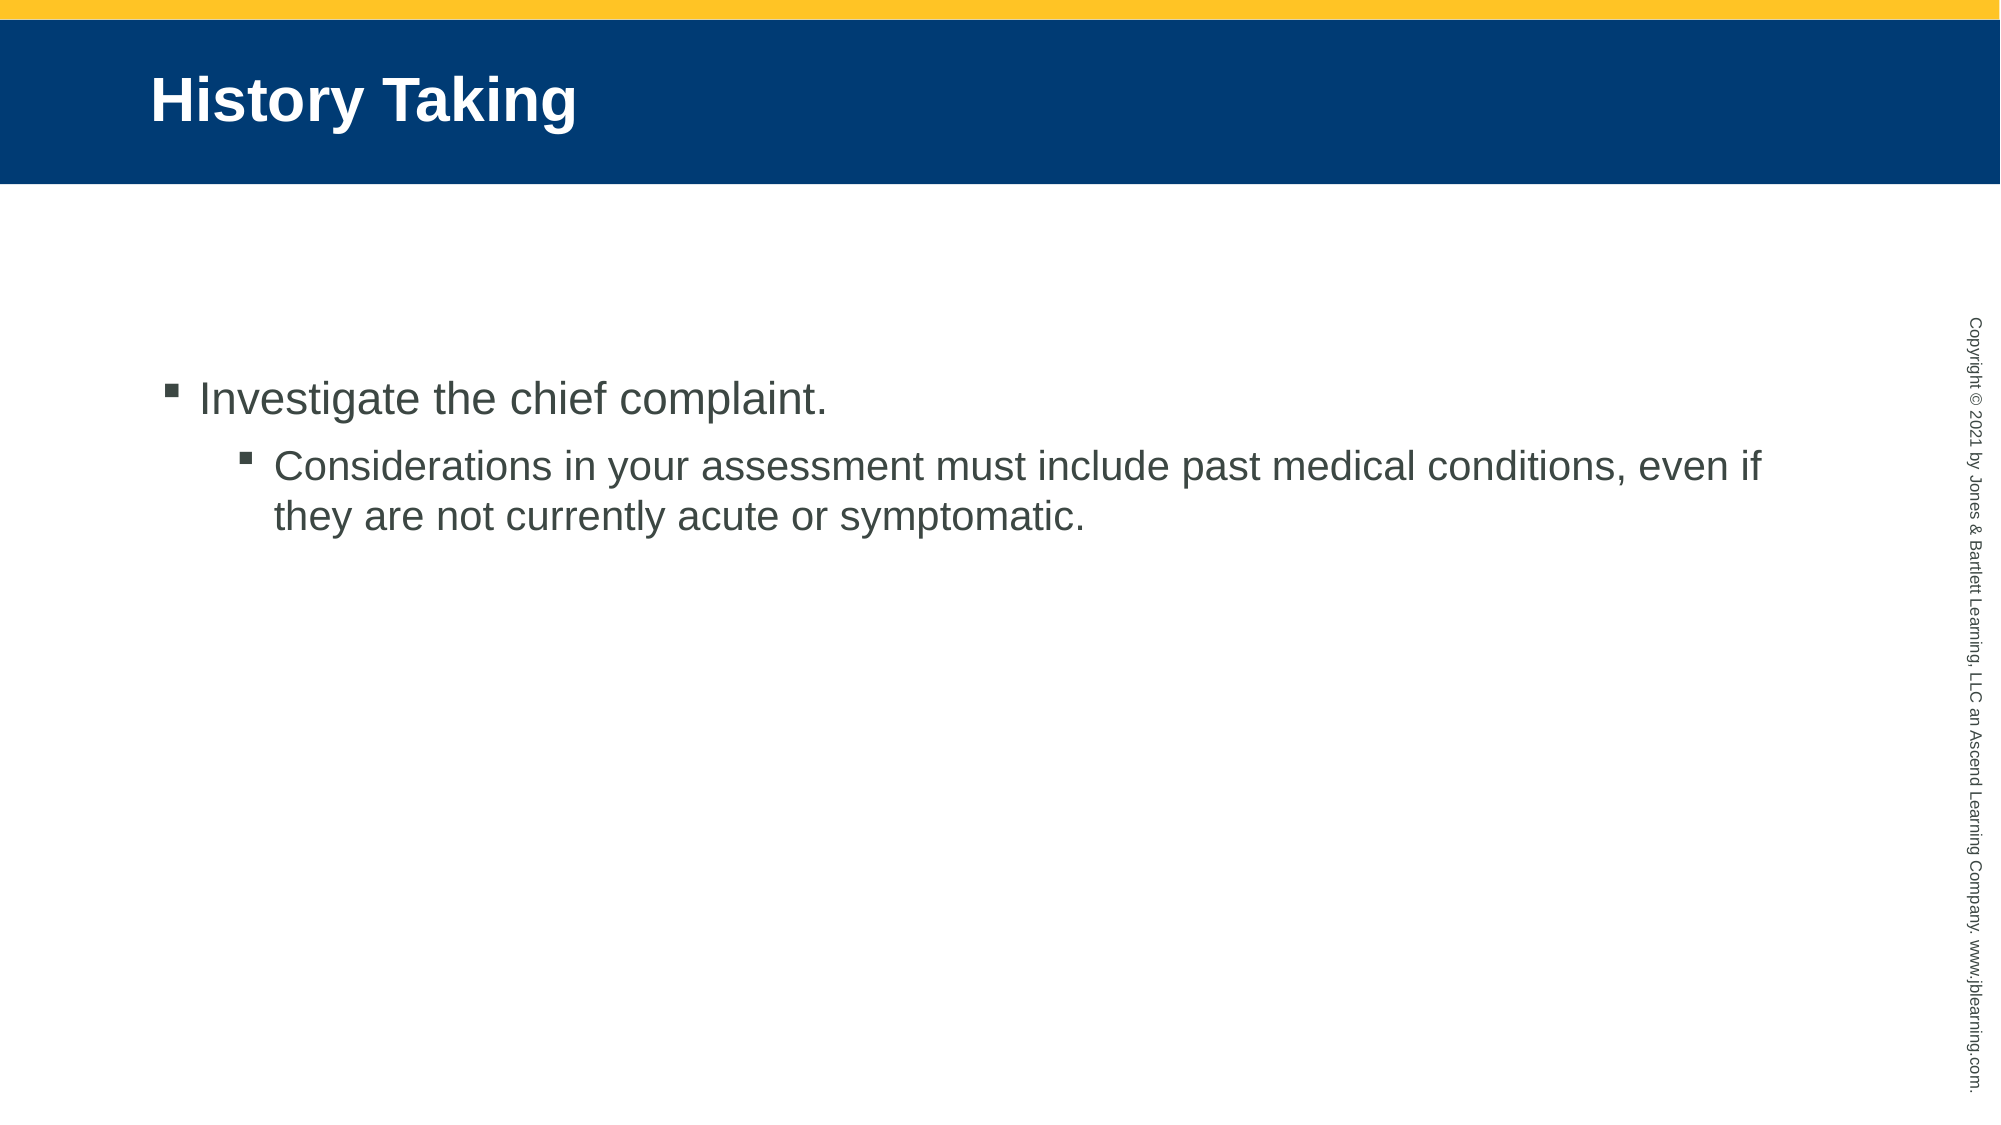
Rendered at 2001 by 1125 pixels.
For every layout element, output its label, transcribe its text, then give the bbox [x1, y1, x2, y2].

list Investigate the chief complaint. Considerations in your assessment must include past medical conditions, even if they are not currently acute or symptomatic. [146, 361, 1859, 1016]
title History Taking [0, 19, 2000, 185]
